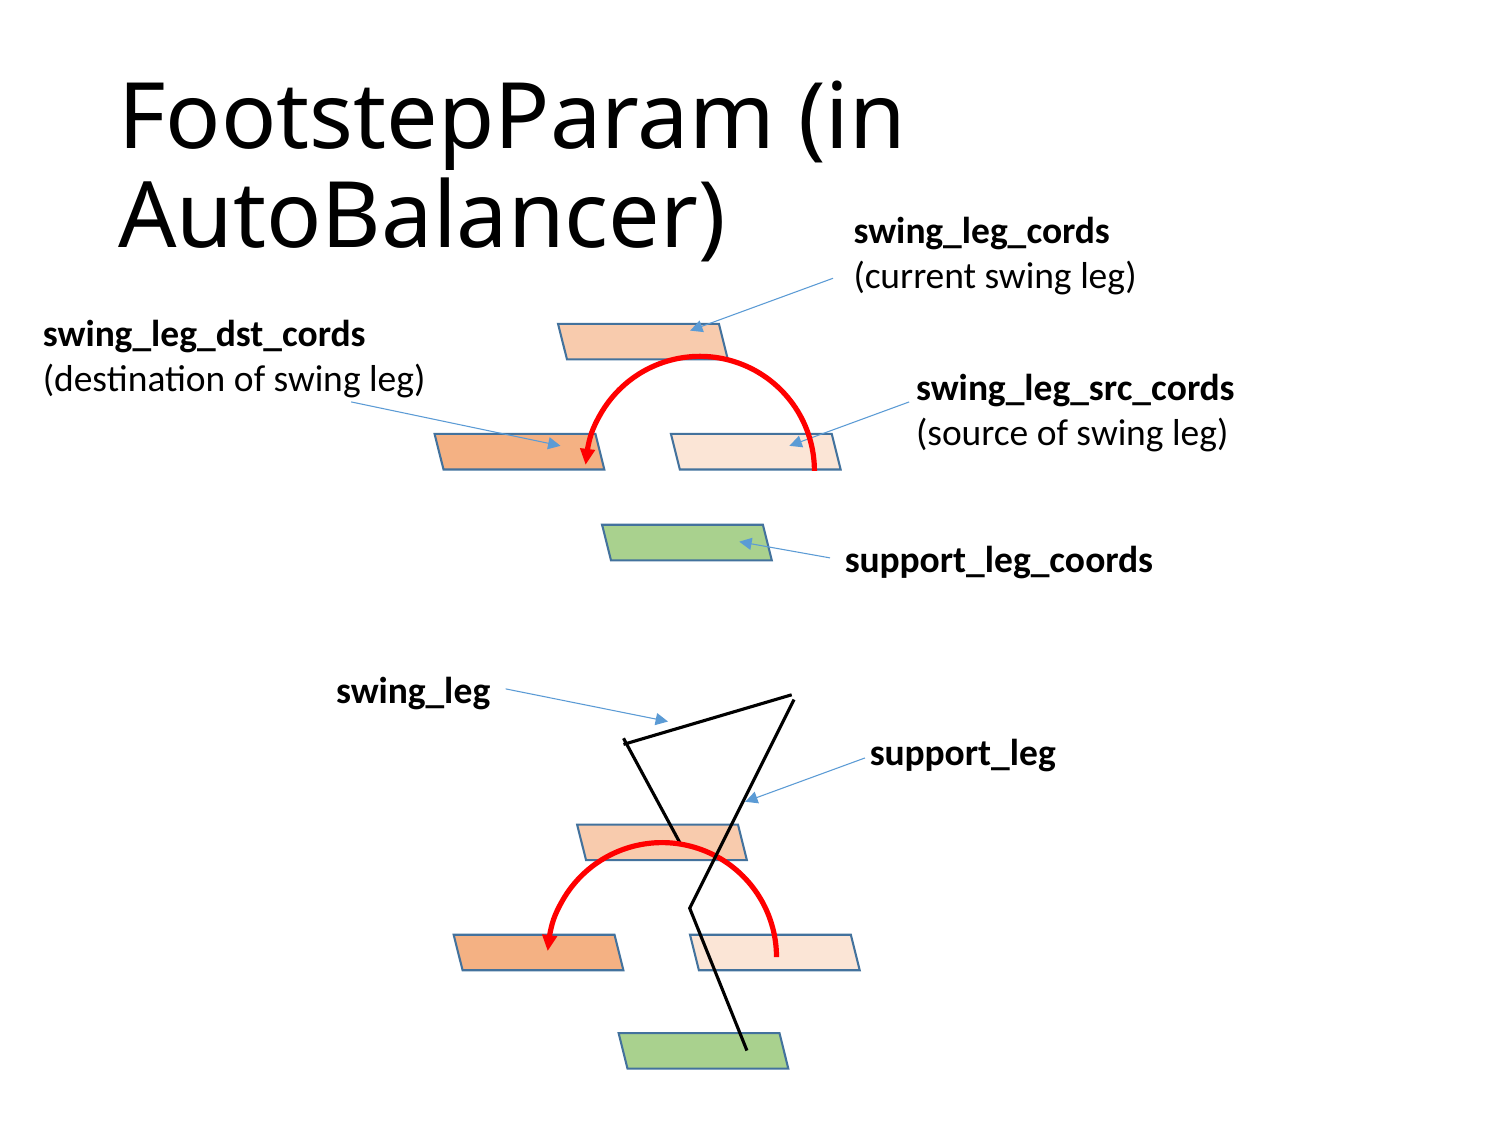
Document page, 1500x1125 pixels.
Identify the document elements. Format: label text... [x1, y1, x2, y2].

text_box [689, 699, 795, 909]
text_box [623, 694, 792, 745]
text_box swing_leg [321, 658, 506, 719]
text_box [600, 523, 774, 562]
text_box [542, 843, 689, 958]
text_box support_leg_coords [829, 528, 1169, 588]
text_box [351, 401, 561, 446]
text_box [747, 933, 862, 972]
text_box [452, 933, 625, 972]
text_box [580, 355, 815, 471]
text_box [813, 446, 842, 471]
title FootstepParam (in AutoBalancer) [103, 59, 1397, 278]
text_box support_leg [854, 720, 1071, 781]
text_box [689, 909, 747, 1051]
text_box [506, 689, 669, 722]
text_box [789, 401, 910, 446]
text_box [556, 322, 729, 361]
text_box [575, 823, 632, 862]
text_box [690, 278, 833, 331]
text_box swing_leg_cords (current swing leg) [838, 198, 1152, 304]
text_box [739, 541, 829, 559]
text_box swing_leg_dst_cords (destination of swing leg) [28, 301, 441, 406]
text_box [623, 745, 681, 845]
text_box [617, 1032, 790, 1070]
text_box [681, 823, 689, 845]
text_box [745, 757, 865, 802]
text_box [436, 432, 606, 471]
text_box [747, 909, 778, 958]
text_box swing_leg_src_cords (source of swing leg) [901, 355, 1250, 461]
